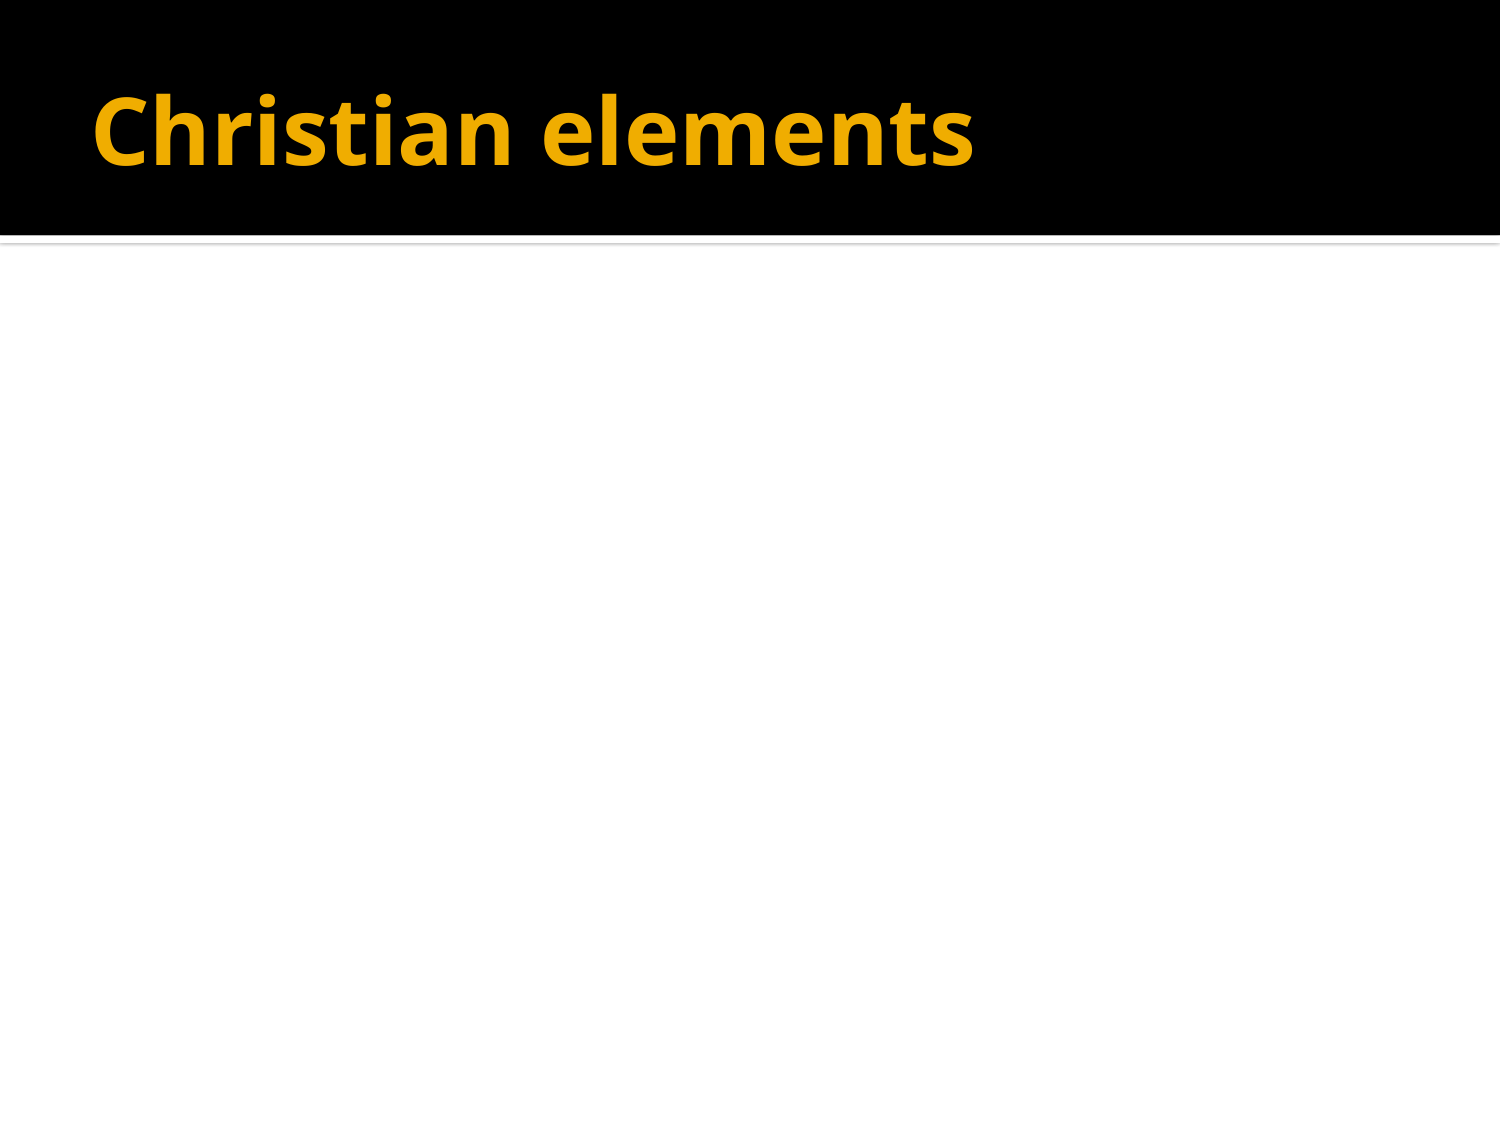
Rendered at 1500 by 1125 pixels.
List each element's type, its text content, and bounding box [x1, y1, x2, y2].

title Christian elements [75, 25, 1425, 231]
